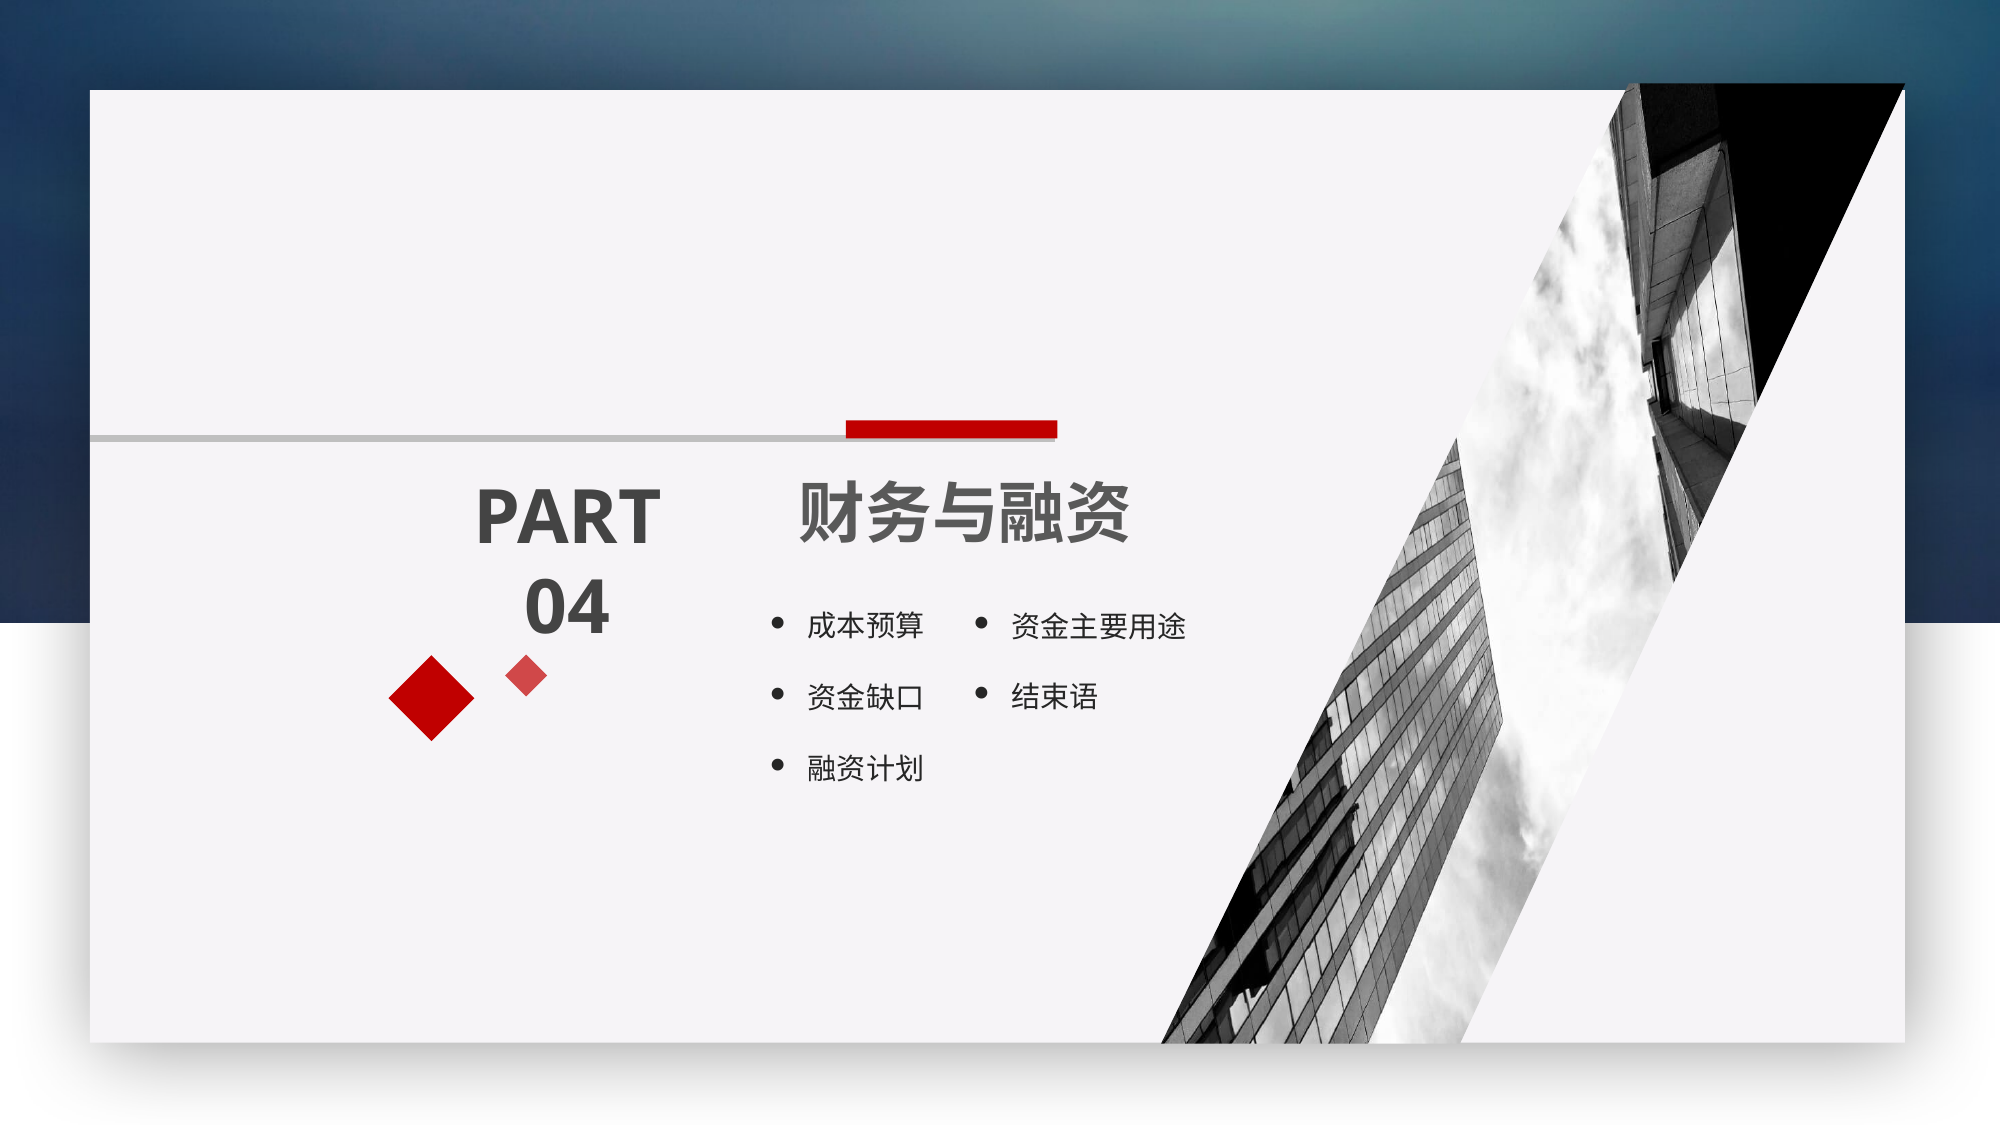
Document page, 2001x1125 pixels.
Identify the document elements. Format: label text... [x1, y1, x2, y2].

text_box [503, 656, 549, 698]
text_box PART 04 [406, 460, 729, 656]
picture [0, 0, 2000, 1044]
text_box [387, 656, 476, 743]
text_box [974, 608, 1160, 714]
text_box 财务与融资 [784, 463, 1148, 559]
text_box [770, 607, 1033, 786]
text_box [89, 420, 1058, 439]
